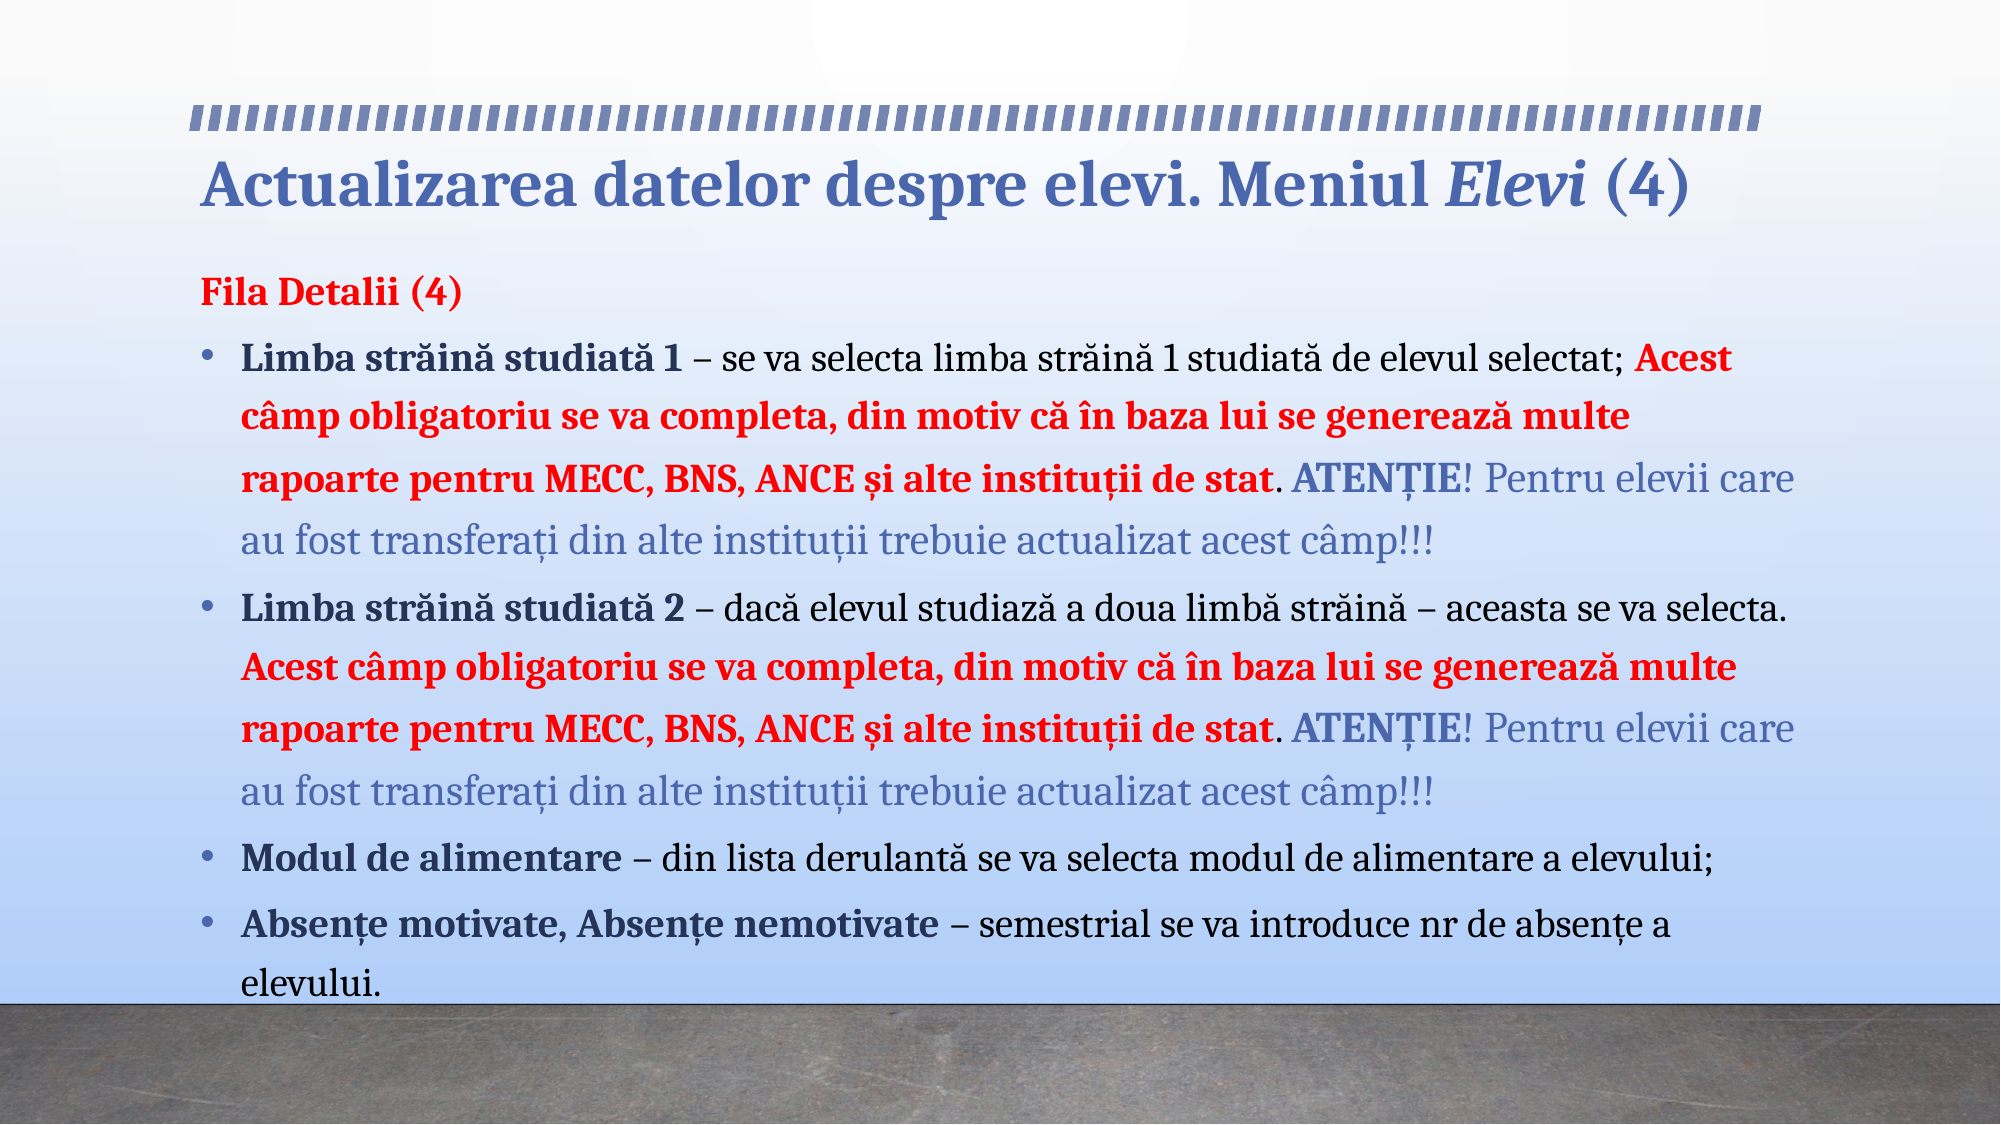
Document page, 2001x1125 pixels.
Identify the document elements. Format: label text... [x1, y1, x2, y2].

title Actualizarea datelor despre elevi. Meniul Elevi (4) [185, 141, 1761, 246]
list Fila Detalii (4) Limba străină studiată 1 – se va selecta limba străină 1 studiată de elevul selectat; Acest câmp obligatoriu se va completa, din motiv că în baza lui se generează multe rapoarte pentru MECC, BNS, ANCE și alte instituții de stat. ATENȚIE! Pentru elevii care au fost transferați din alte instituții trebuie actualizat acest câmp!!! Limba străină studiată 2 – dacă elevul studiază a doua limbă străină – aceasta se va selecta. Acest câmp obligatoriu se va completa, din motiv că în baza lui se generează multe rapoarte pentru MECC, BNS, ANCE și alte instituții de stat. ATENȚIE! Pentru elevii care au fost transferați din alte instituții trebuie actualizat acest câmp!!! Modul de alimentare – din lista derulantă se va selecta modul de alimentare a elevului; Absențe motivate, Absențe nemotivate – semestrial se va introduce nr de absențe a elevului. [185, 246, 1811, 1019]
picture [0, 1004, 2000, 1124]
